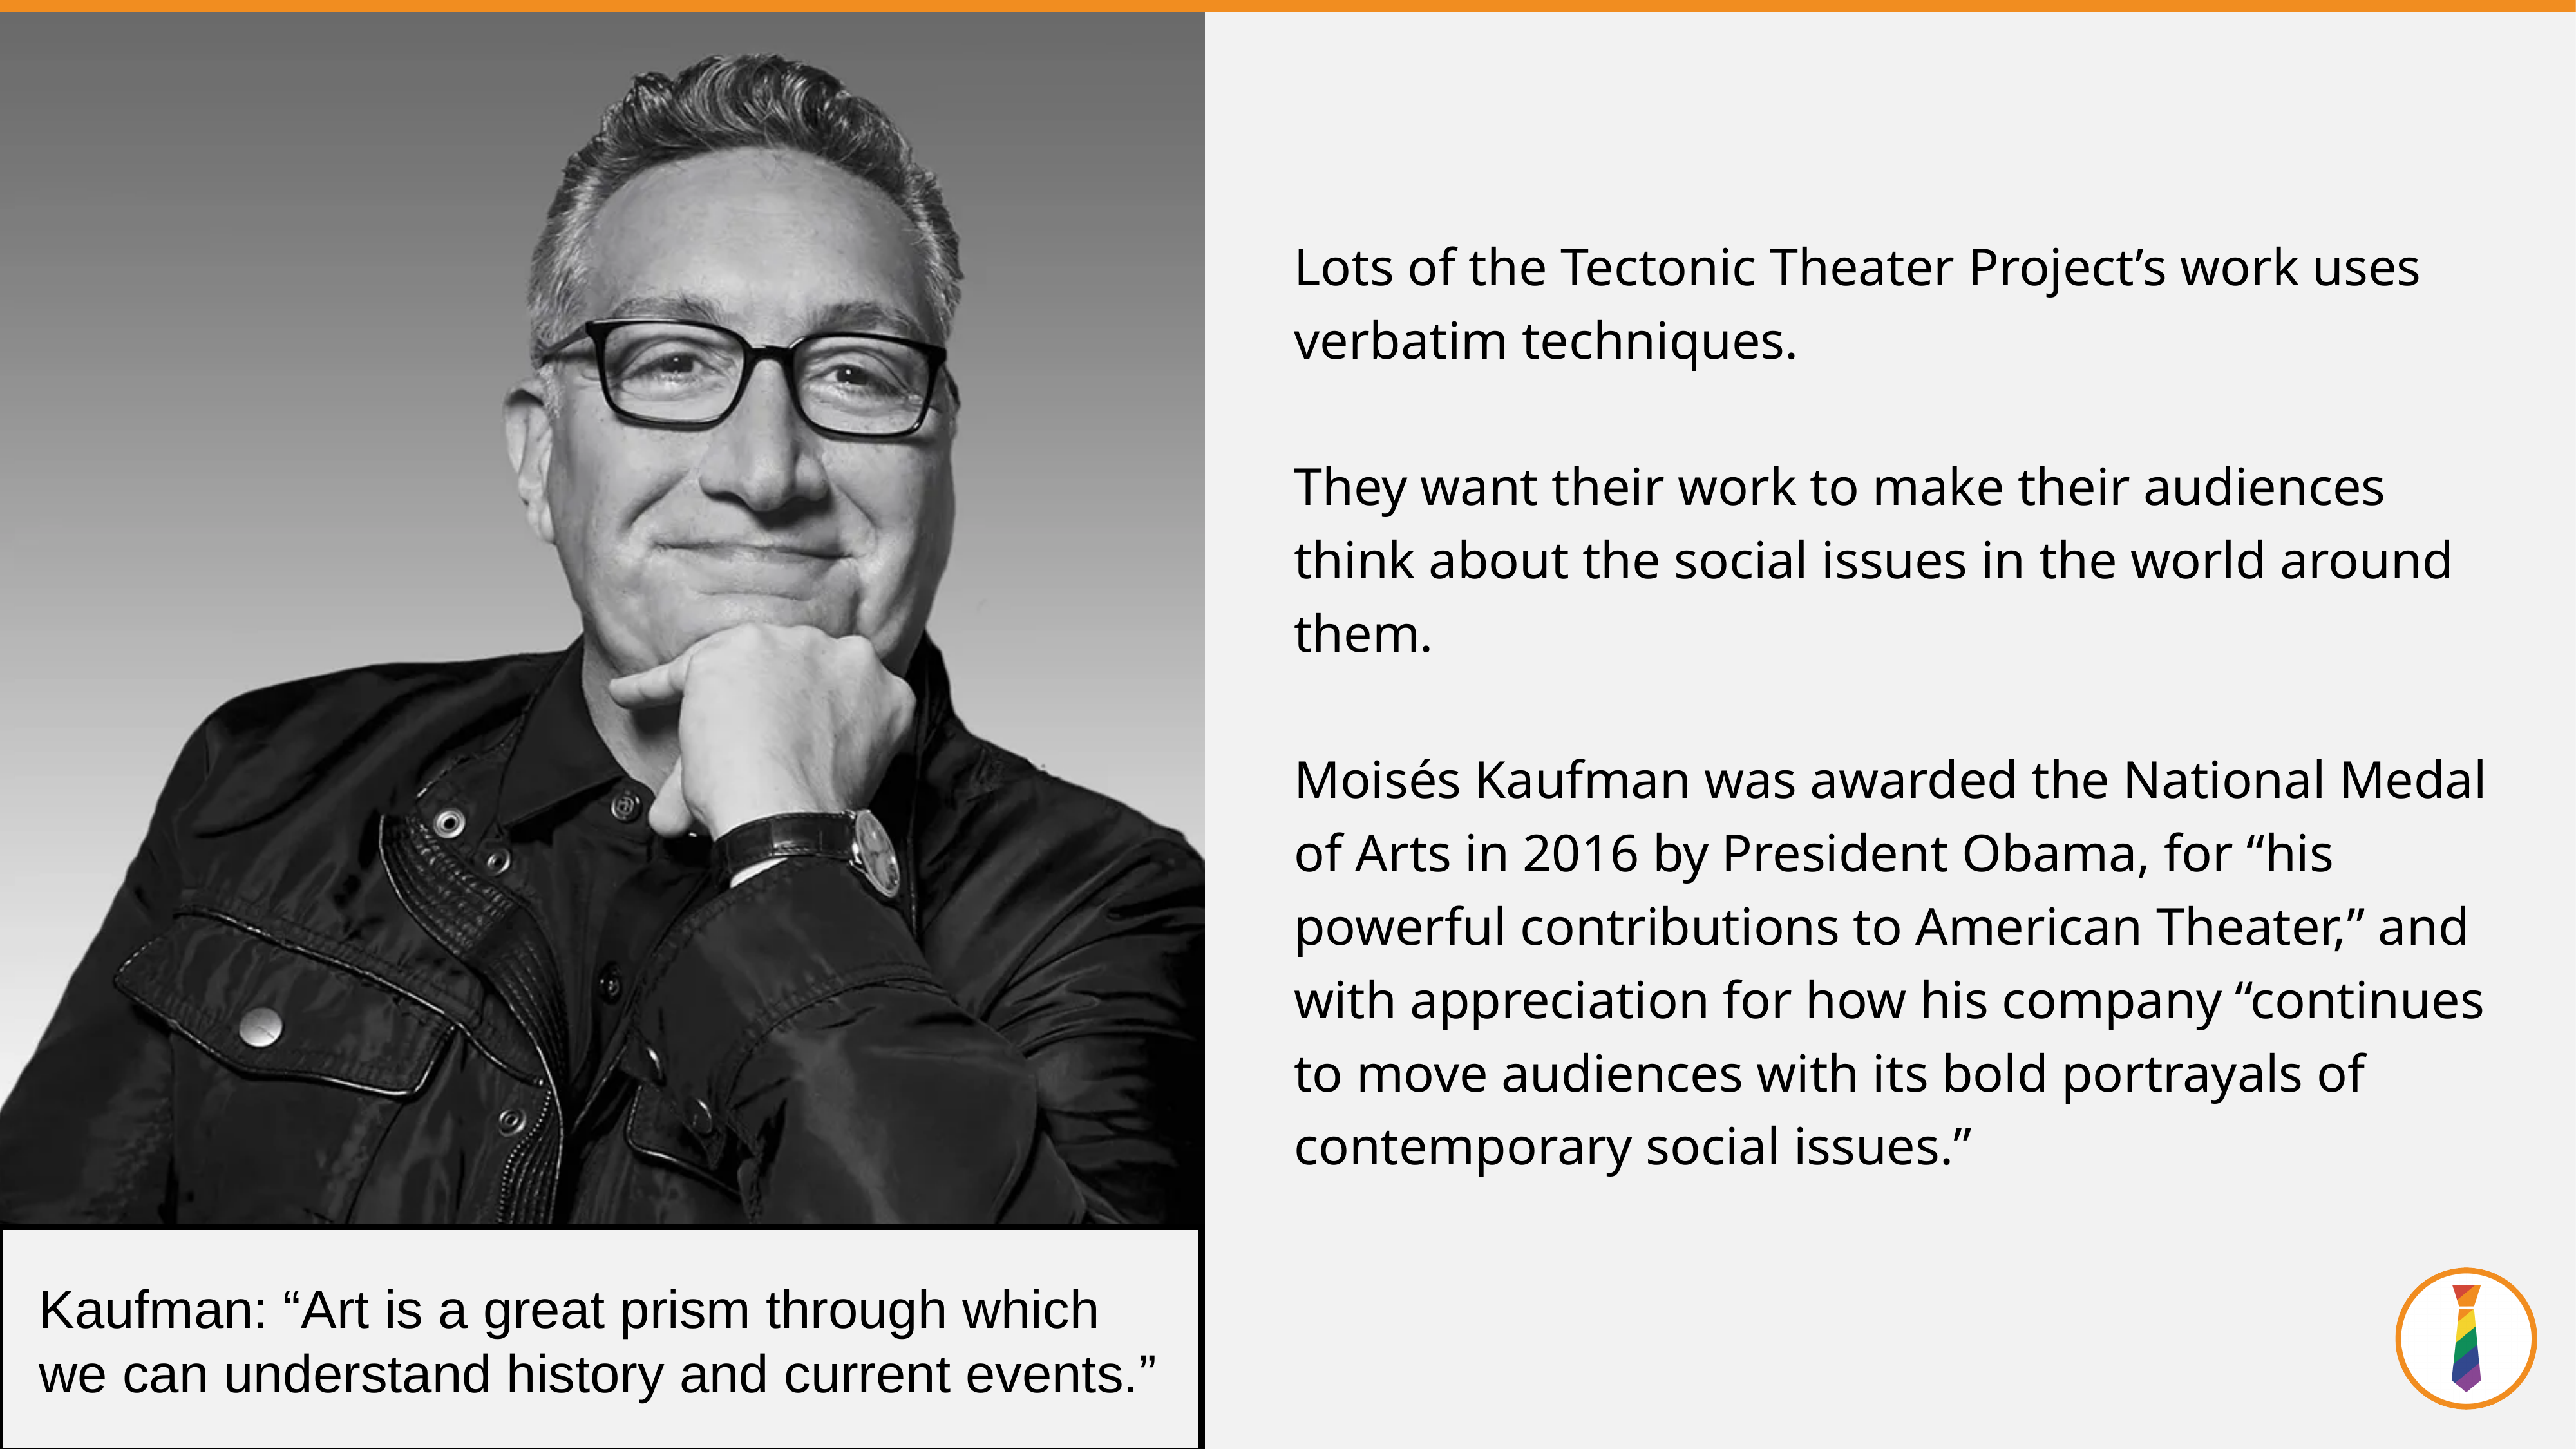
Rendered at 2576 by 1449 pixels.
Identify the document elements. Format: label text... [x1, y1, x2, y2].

text_box [0, 1226, 1202, 1449]
picture [0, 0, 2576, 1449]
text_box Lots of the Tectonic Theater Project’s work uses verbatim techniques. They want their work to make their audiences think about the social issues in the world around them. Moisés Kaufman was awarded the National Medal of Arts in 2016 by President Obama, for “his powerful contributions to American Theater,” and with appreciation for how his company “continues to move audiences with its bold portrayals of contemporary social issues.” [1288, 217, 2497, 1188]
text_box Kaufman: “Art is a great prism through which we can understand history and current events.” [33, 1269, 1168, 1409]
